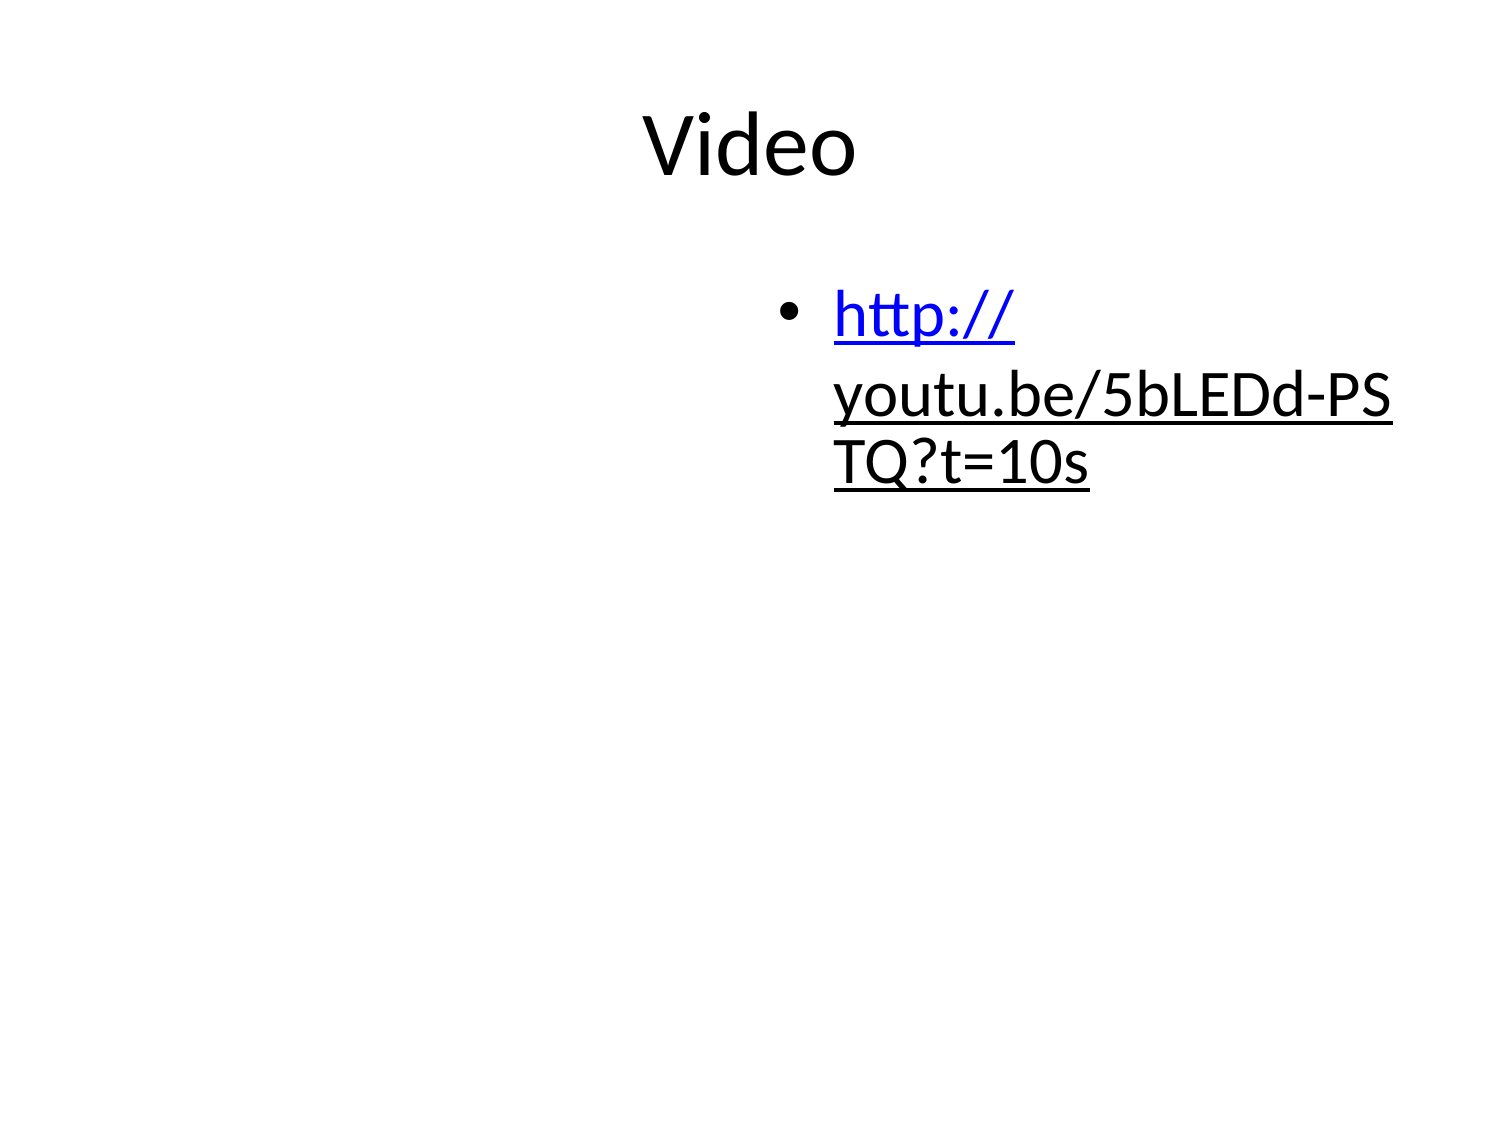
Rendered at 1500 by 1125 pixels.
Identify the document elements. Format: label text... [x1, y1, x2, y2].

title Video [75, 45, 1425, 233]
list http://youtu.be/5bLEDd-PSTQ?t=10s [762, 262, 1425, 1005]
